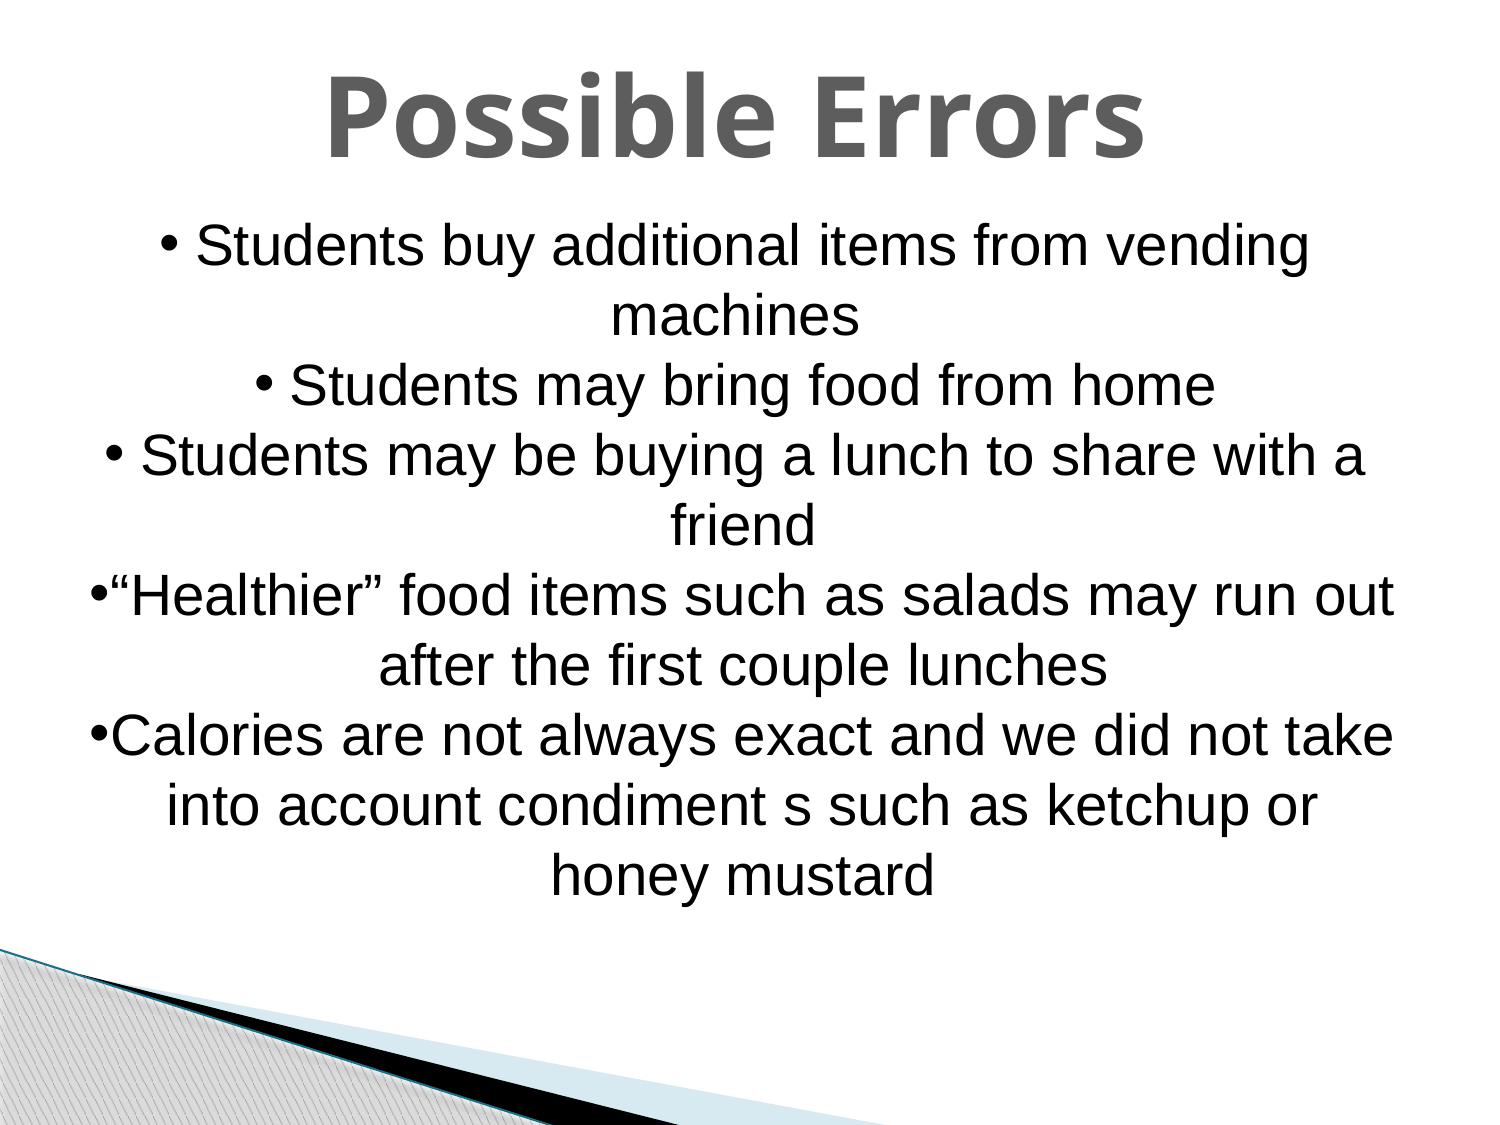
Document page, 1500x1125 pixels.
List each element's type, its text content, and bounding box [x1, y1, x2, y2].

text_box Students buy additional items from vending machines Students may bring food from home Students may be buying a lunch to share with a friend “Healthier” food items such as salads may run out after the first couple lunches Calories are not always exact and we did not take into account condiment s such as ketchup or honey mustard [74, 199, 1413, 1055]
text_box Possible Errors [305, 37, 1164, 188]
